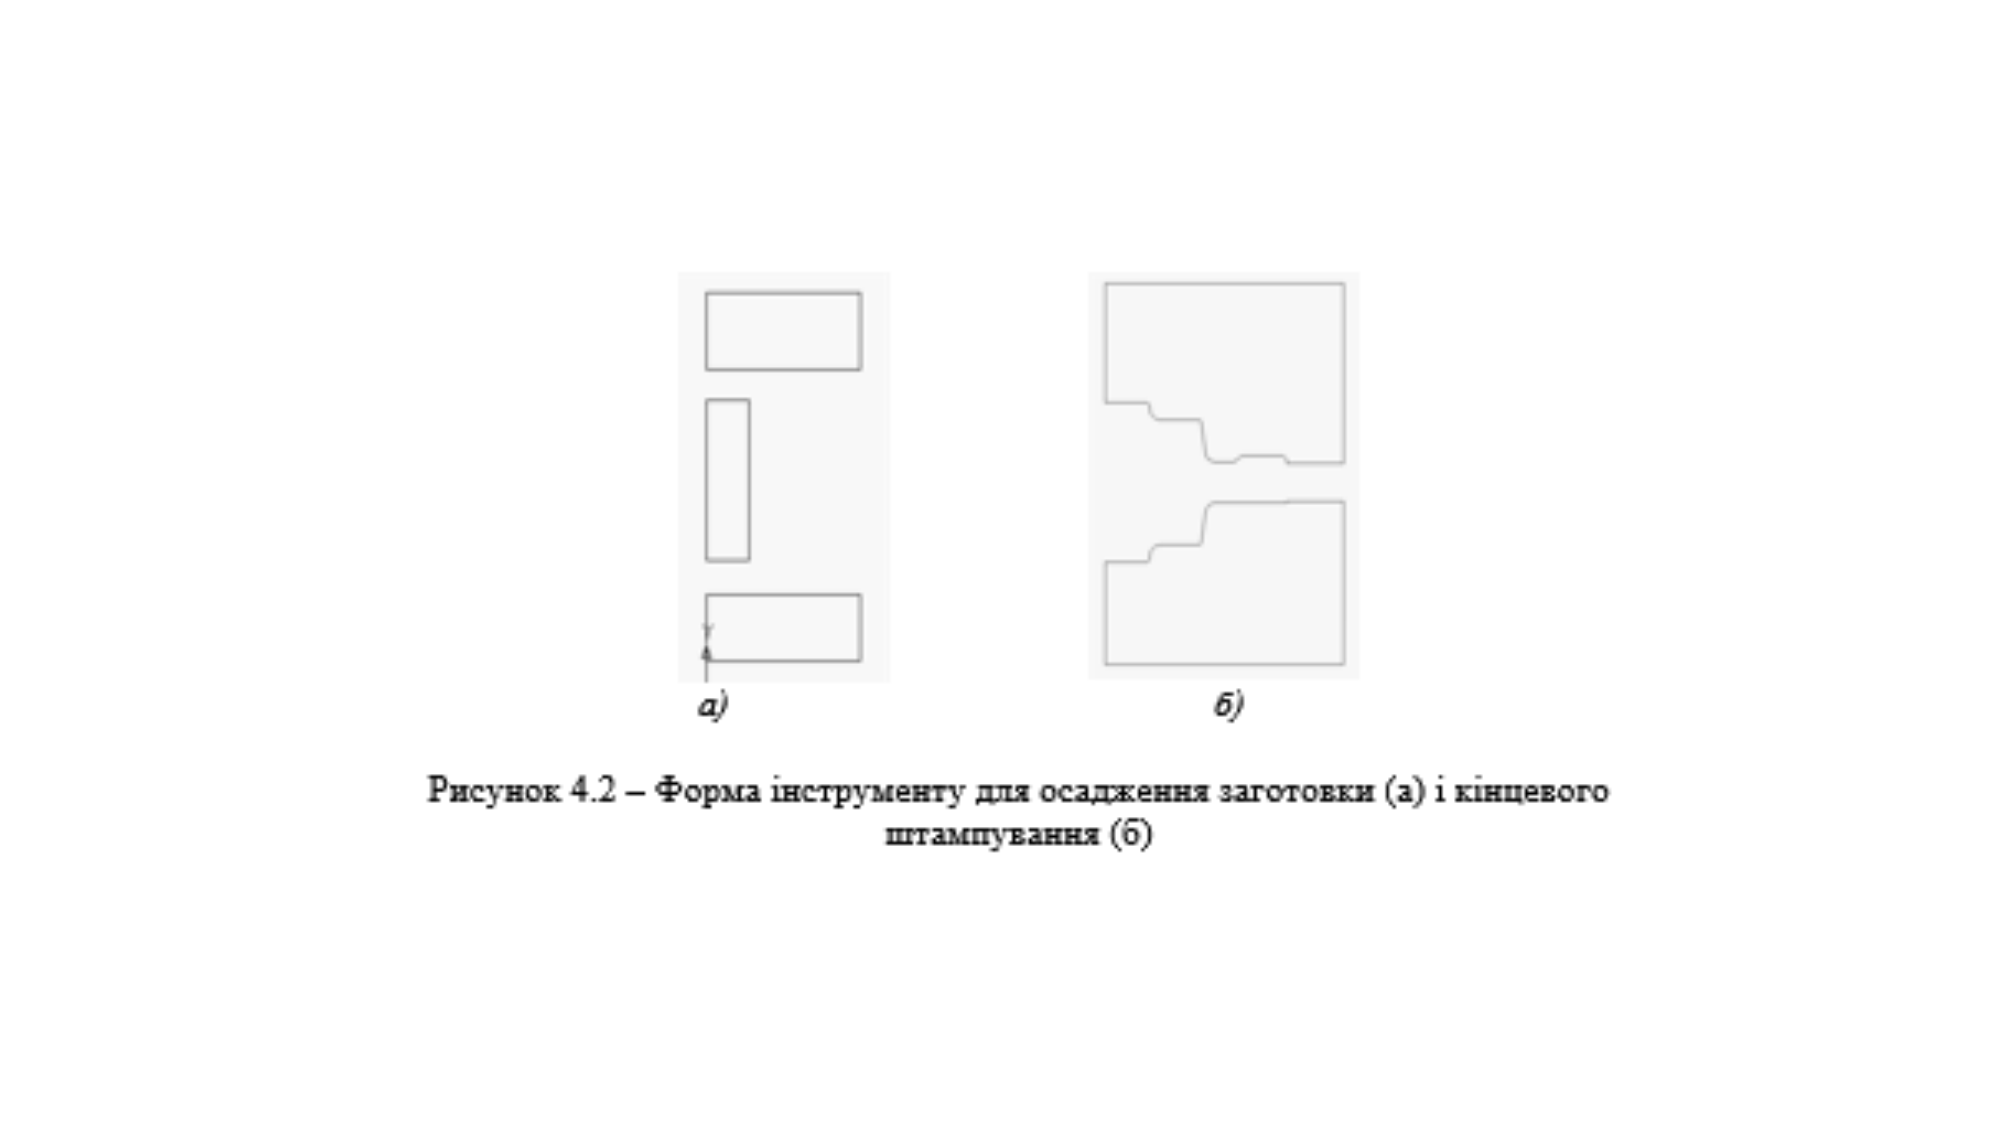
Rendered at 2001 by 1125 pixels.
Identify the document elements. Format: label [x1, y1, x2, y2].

picture [394, 237, 1645, 879]
